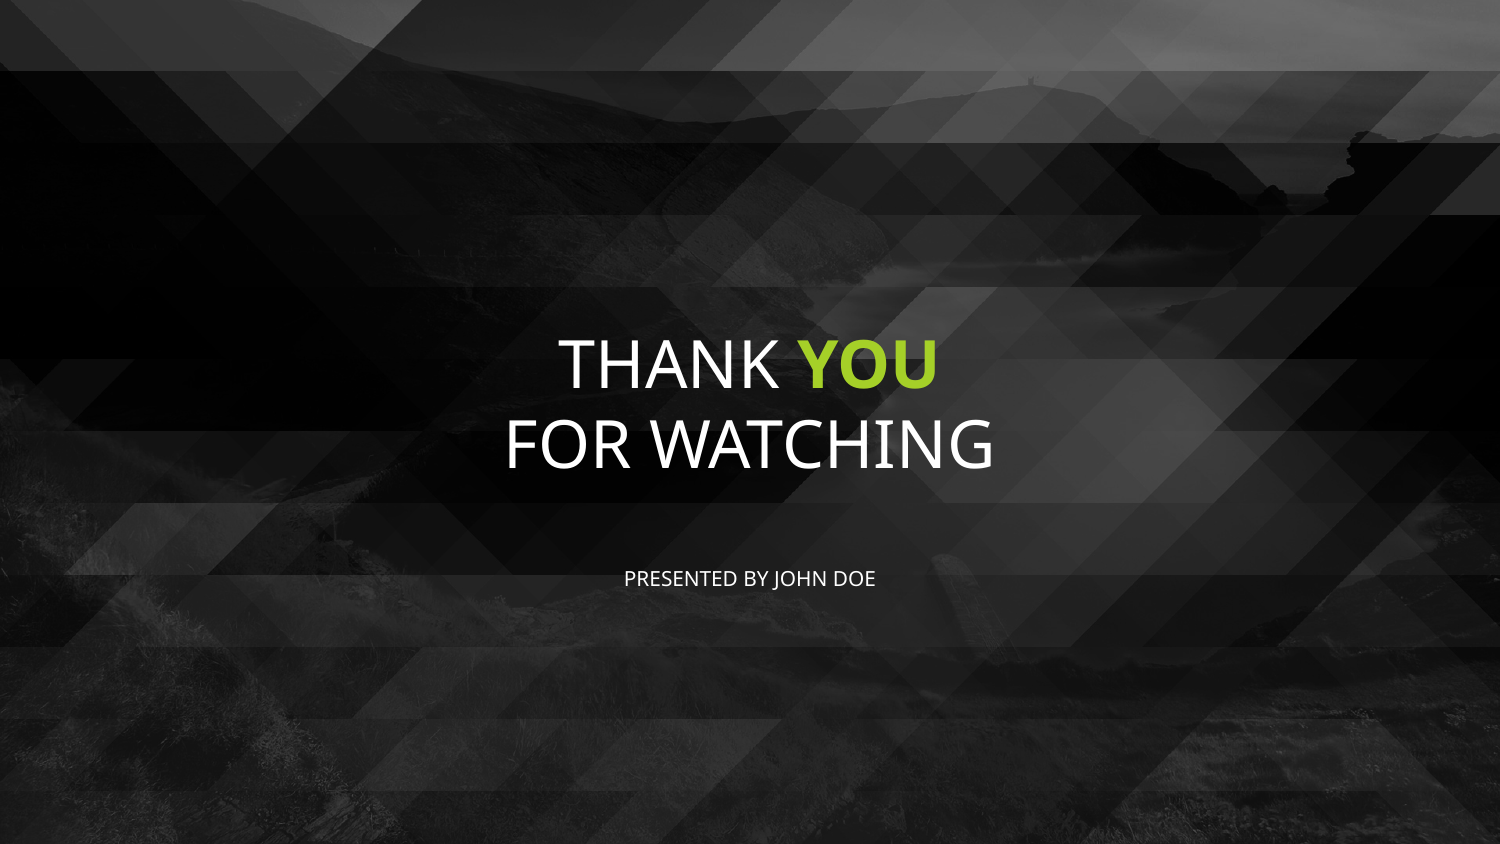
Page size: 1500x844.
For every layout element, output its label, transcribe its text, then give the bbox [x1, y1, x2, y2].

text_box THANK YOU FOR WATCHING [374, 314, 1125, 490]
picture [0, 0, 1500, 844]
text_box PRESENTED BY JOHN DOE [609, 558, 891, 599]
